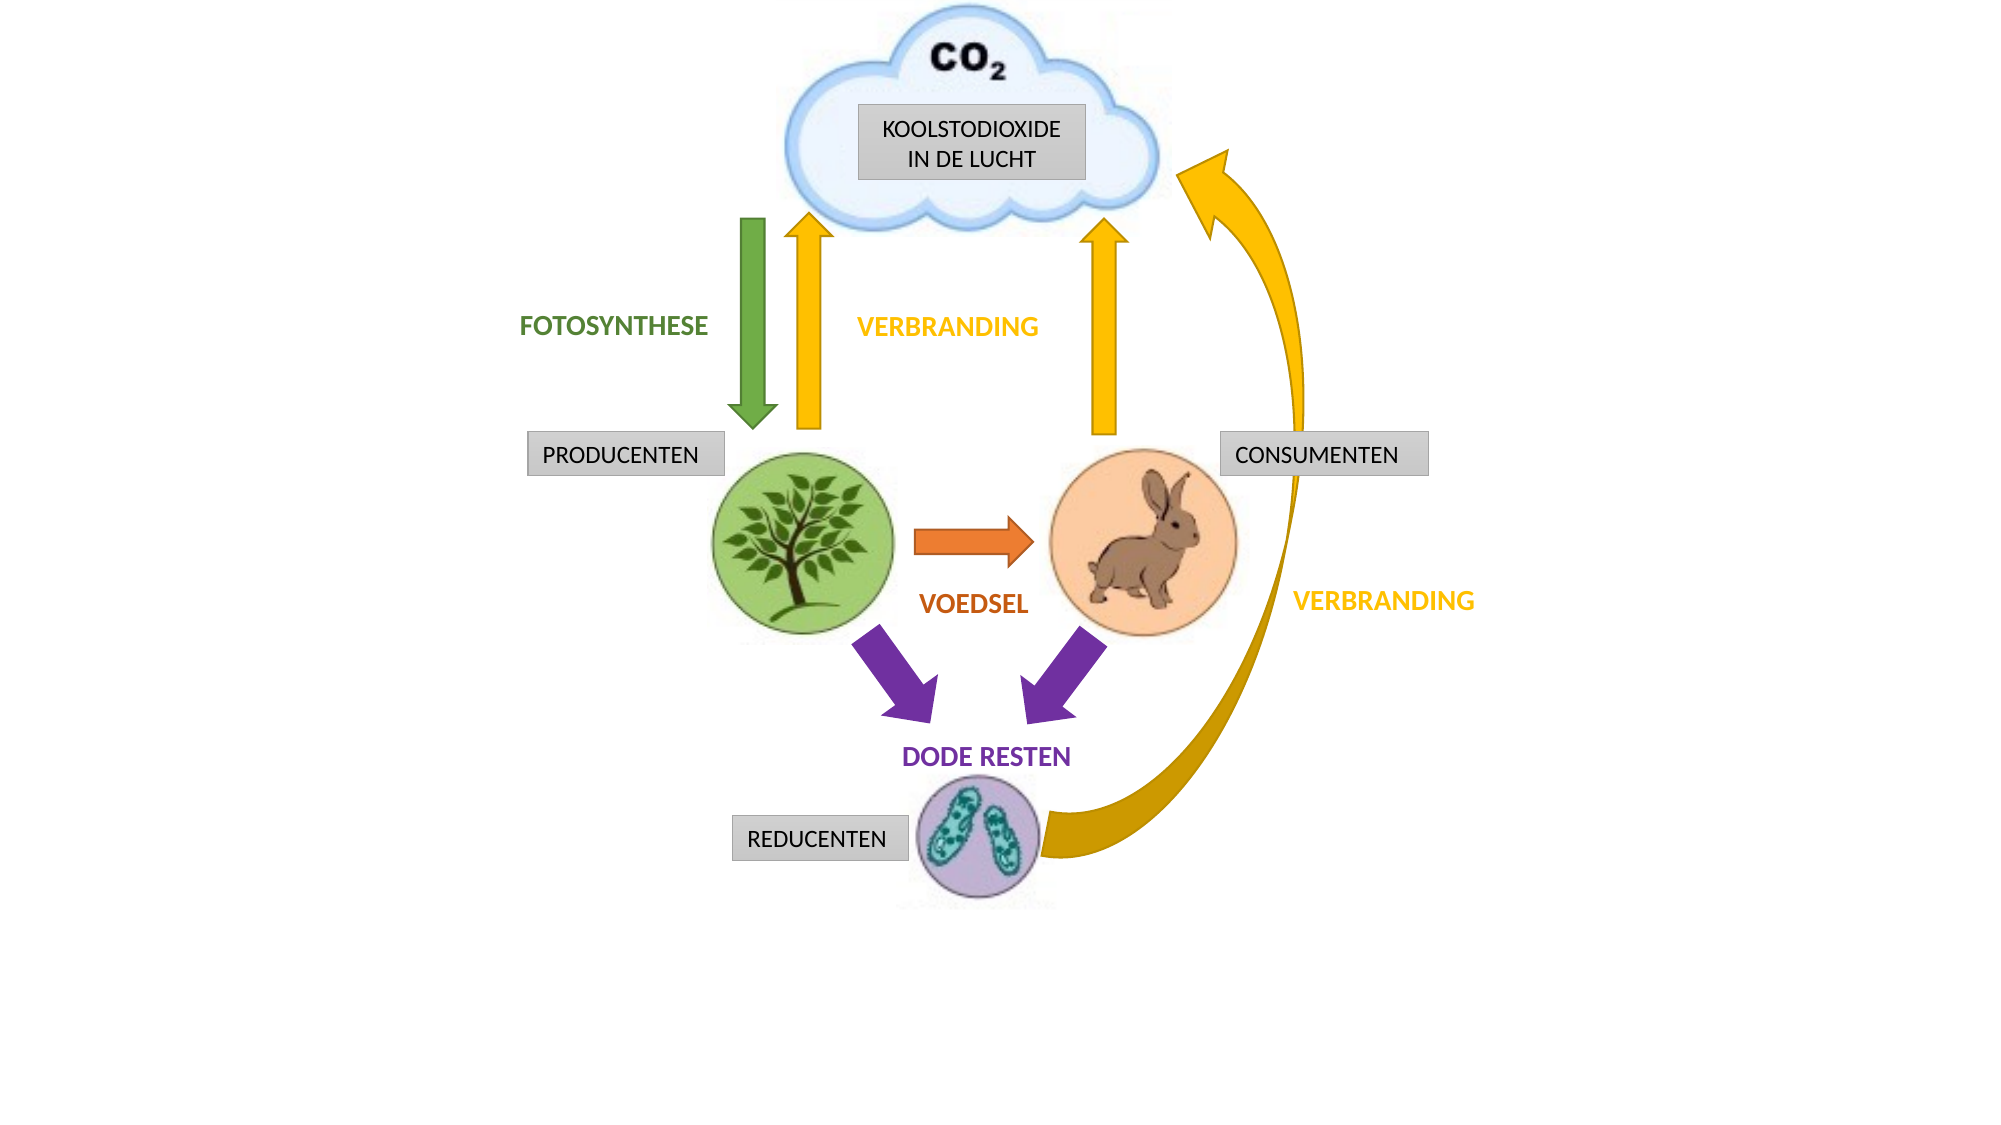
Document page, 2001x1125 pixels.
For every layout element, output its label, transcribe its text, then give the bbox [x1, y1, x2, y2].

picture [896, 781, 1061, 913]
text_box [1111, 141, 1492, 881]
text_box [785, 212, 1056, 429]
text_box PRODUCENTEN [527, 431, 725, 476]
text_box [1078, 237, 1111, 436]
picture [776, 0, 1172, 237]
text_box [864, 624, 1094, 781]
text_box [903, 517, 1045, 624]
picture [1039, 445, 1111, 648]
text_box REDUCENTEN [732, 815, 896, 861]
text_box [504, 218, 777, 429]
picture [707, 447, 902, 645]
